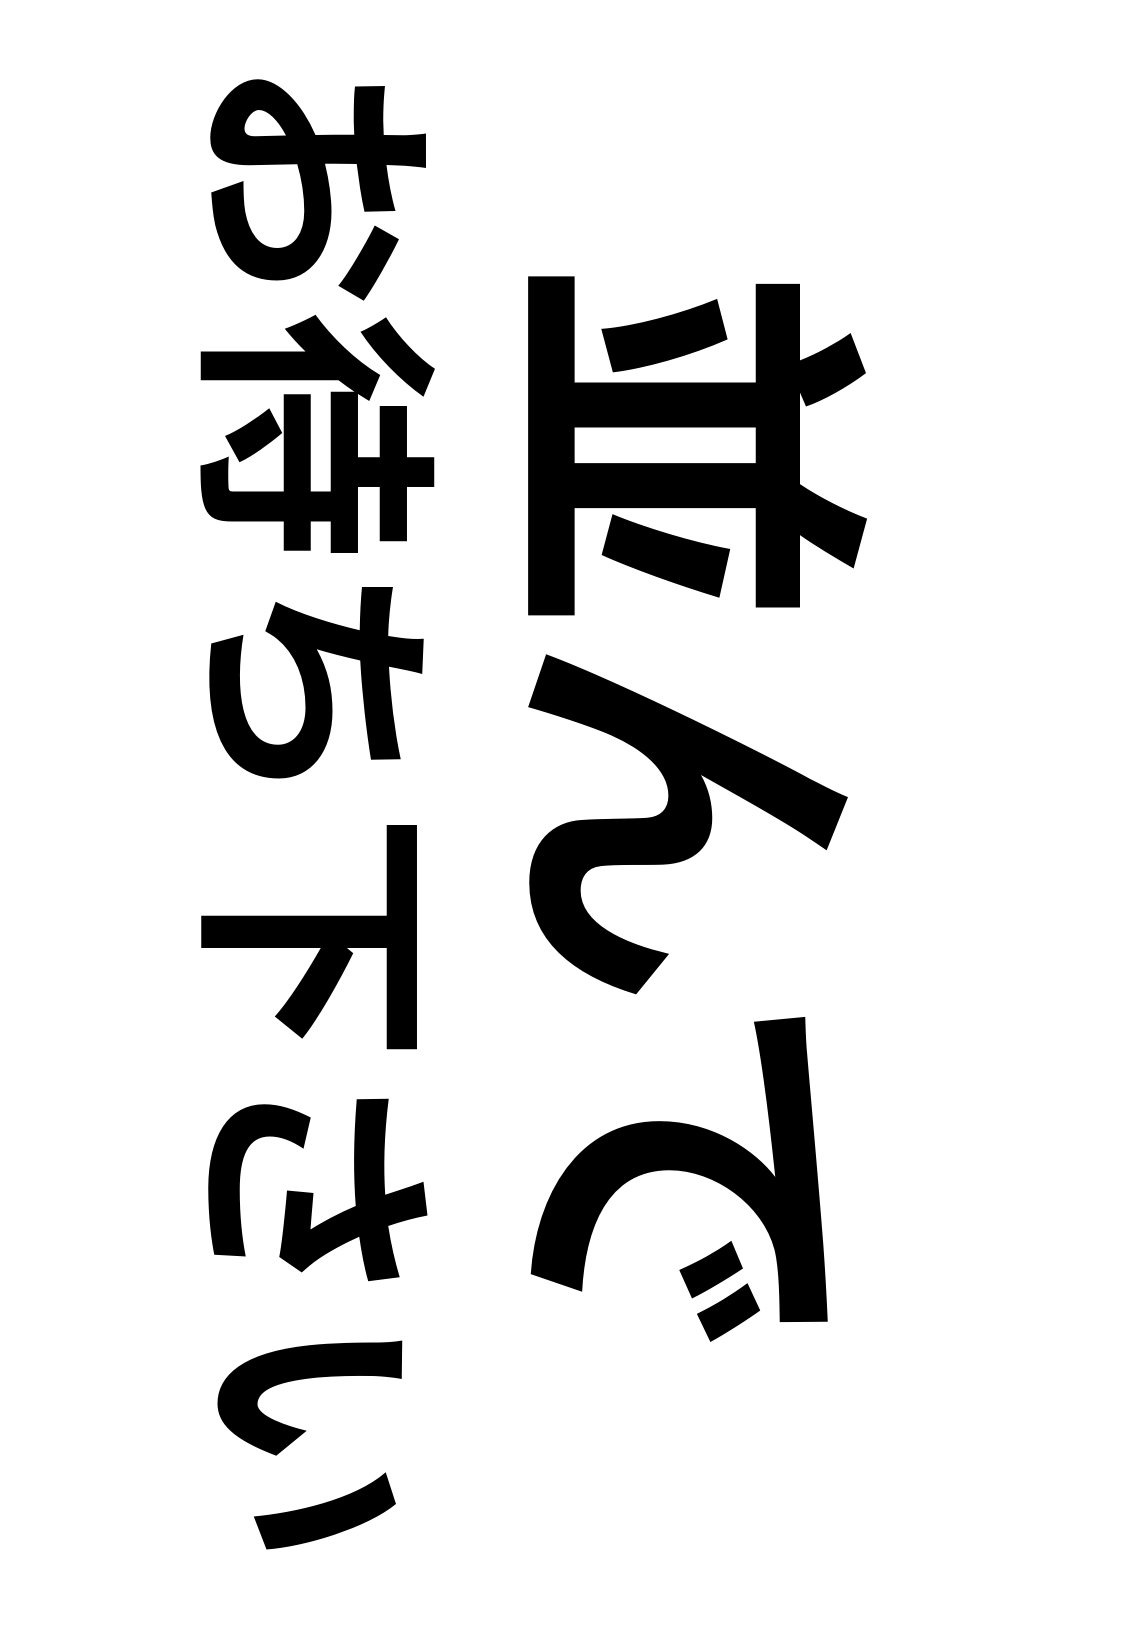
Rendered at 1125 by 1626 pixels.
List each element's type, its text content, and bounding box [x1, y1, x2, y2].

text_box 並んで お待ち下さい [166, 0, 954, 1625]
